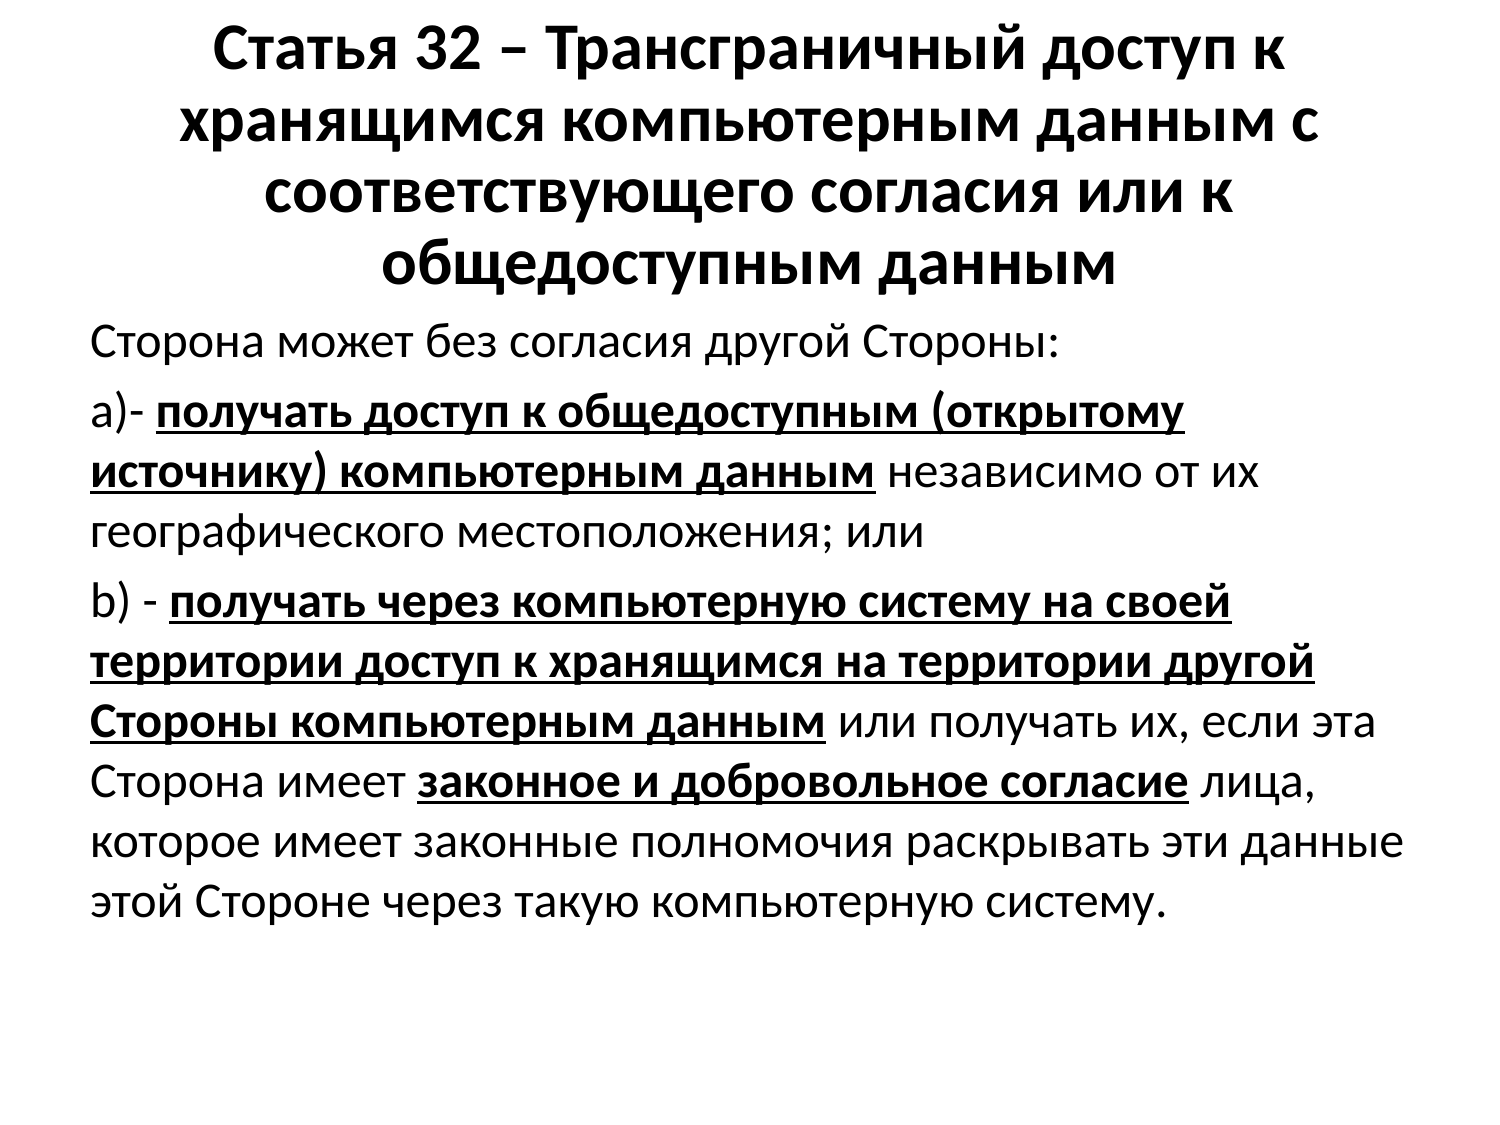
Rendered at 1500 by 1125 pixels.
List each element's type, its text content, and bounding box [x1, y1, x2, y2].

title Статья 32 – Трансграничный доступ к хранящимся компьютерным данным с соответствующего согласия или к общедоступным данным [75, 45, 1425, 266]
list Сторона может без согласия другой Стороны: - получать доступ к общедоступным (открытому источнику) компьютерным данным независимо от их географического местоположения; или b) - получать через компьютерную систему на своей территории доступ к хранящимся на территории другой Стороны компьютерным данным или получать их, если эта Сторона имеет законное и добровольное согласие лица, которое имеет законные полномочия раскрывать эти данные этой Стороне через такую компьютерную систему. [75, 299, 1425, 1045]
